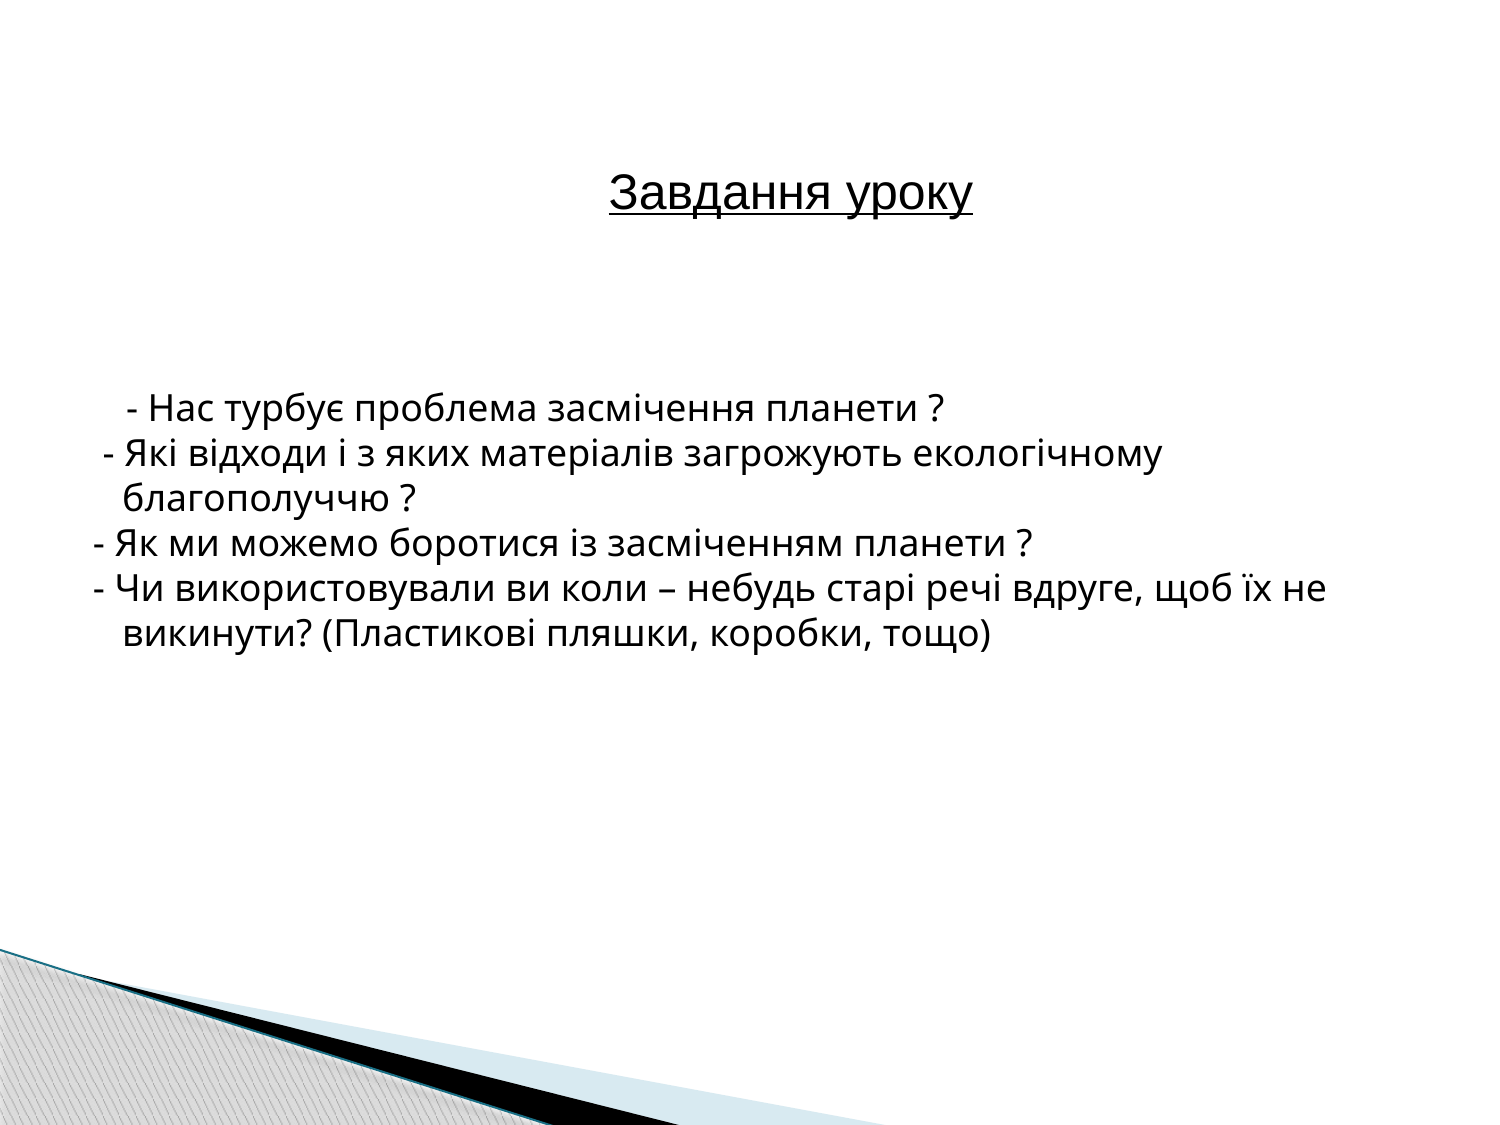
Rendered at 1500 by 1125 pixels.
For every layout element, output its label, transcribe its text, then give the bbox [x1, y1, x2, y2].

text_box Завдання уроку [480, 152, 1102, 228]
text_box - Нас турбує проблема засмічення планети ? - Які відходи і з яких матеріалів загрожують екологічному благополуччю ? - Як ми можемо боротися із засміченням планети ? - Чи використовували ви коли – небудь старі речі вдруге, щоб їх не викинути? (Пластикові пляшки, коробки, тощо) [0, 376, 1500, 662]
